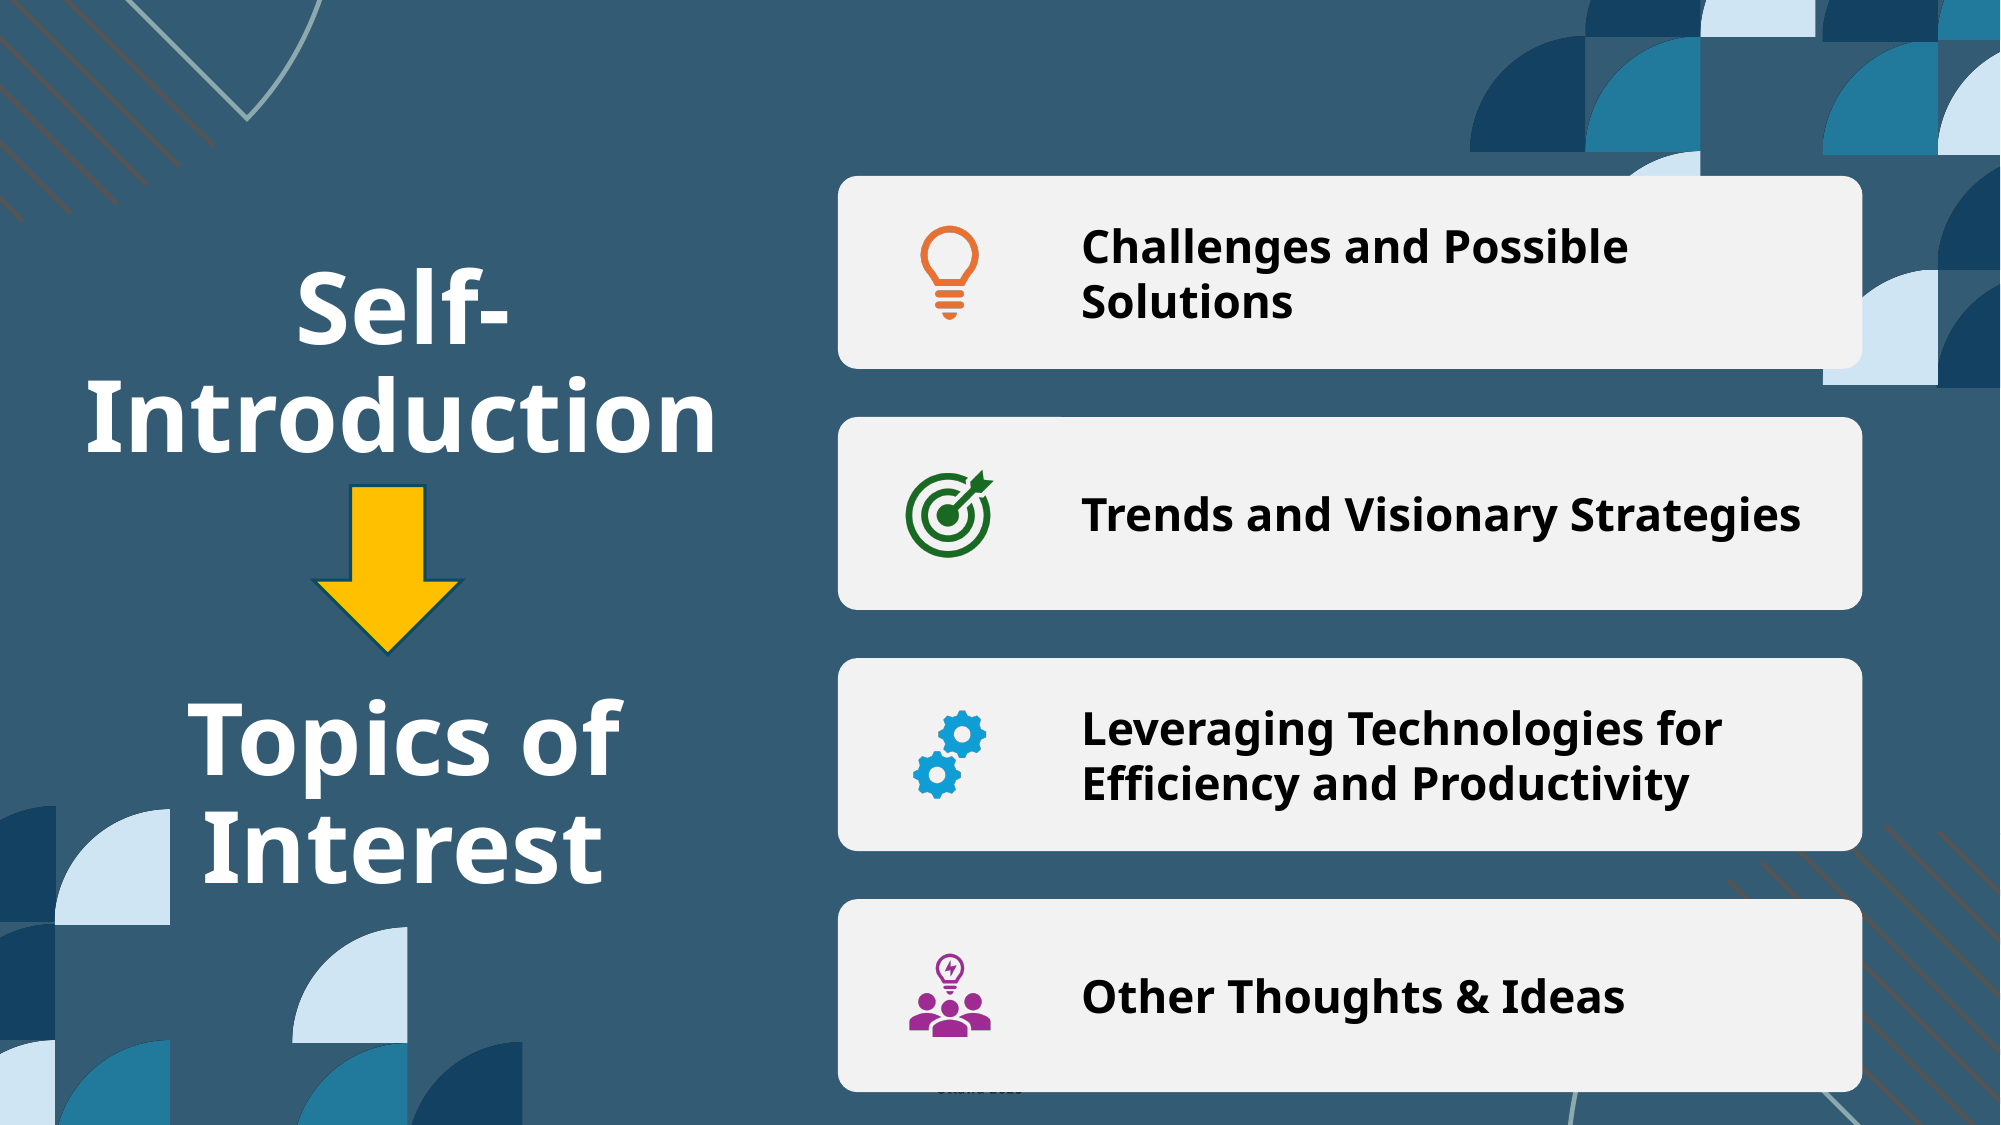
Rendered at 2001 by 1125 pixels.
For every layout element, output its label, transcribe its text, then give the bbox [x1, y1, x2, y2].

picture [1470, 0, 1816, 175]
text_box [837, 175, 1863, 1093]
picture [1822, 0, 2001, 388]
text_box [309, 484, 467, 657]
text_box Self-Introduction Topics of Interest [0, 175, 807, 988]
picture [0, 988, 170, 1125]
picture [866, 1093, 1093, 1100]
picture [292, 988, 523, 1125]
